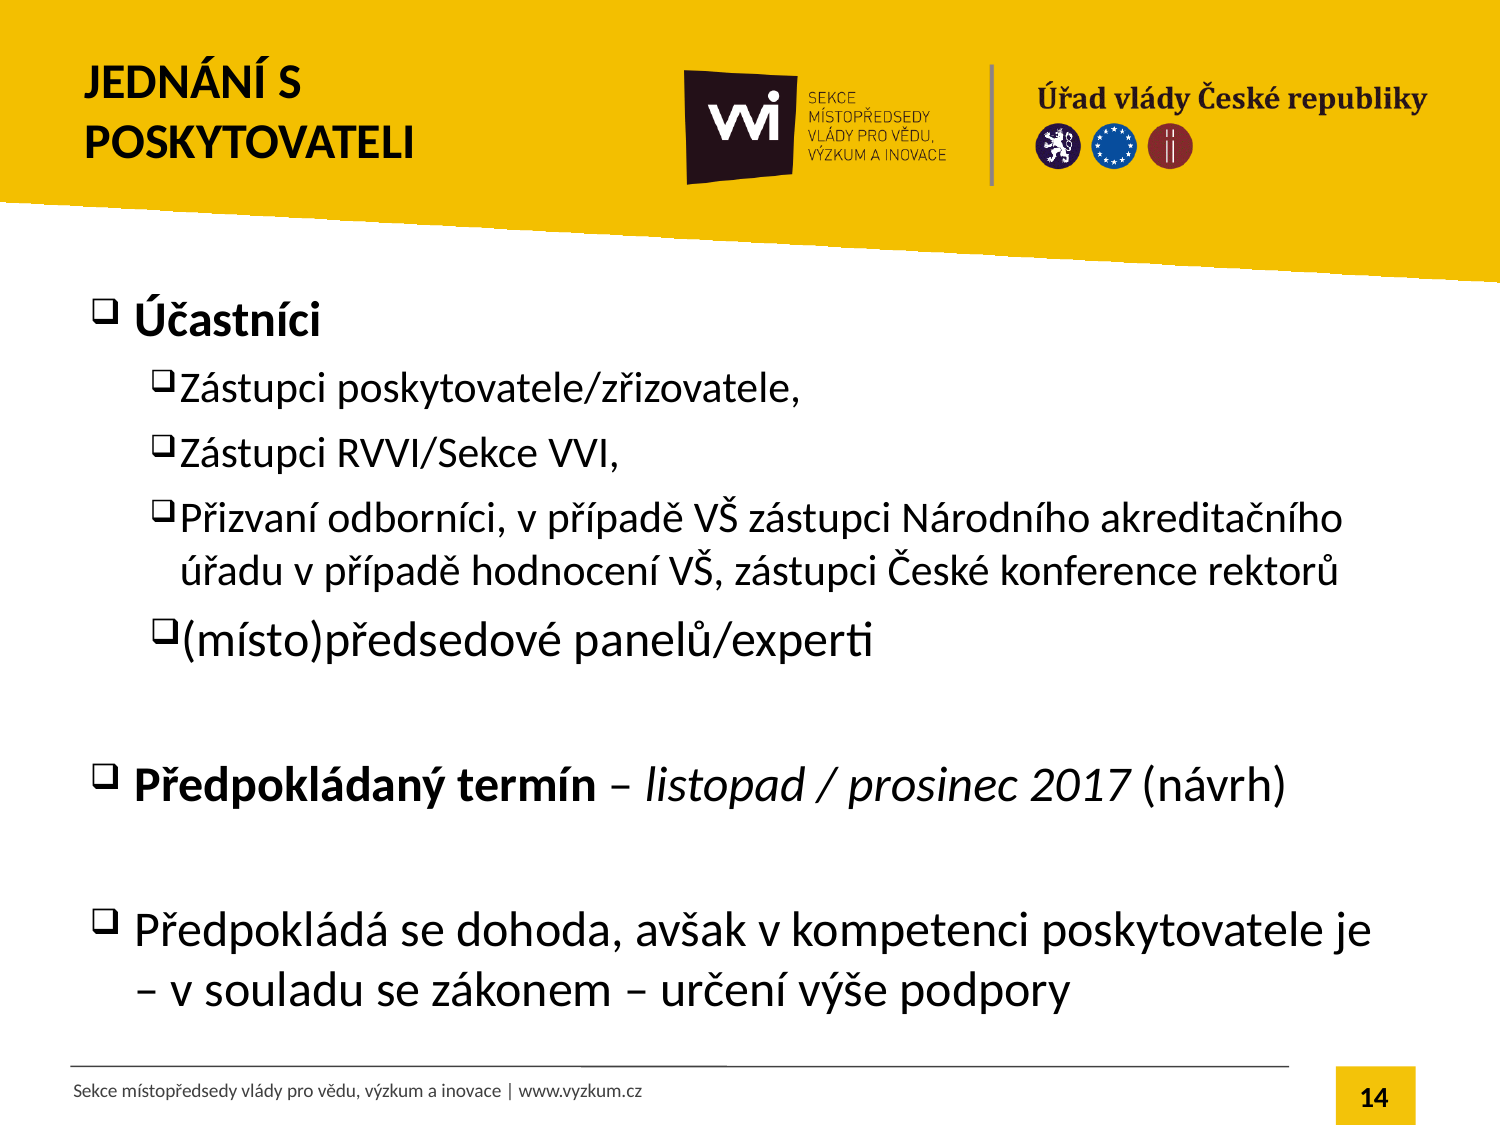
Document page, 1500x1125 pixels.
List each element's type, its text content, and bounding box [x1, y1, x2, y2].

picture [0, 0, 1500, 284]
title Jednání s poskytovateli [70, 93, 633, 176]
slide_number 14 [1324, 1066, 1425, 1125]
list Účastníci Zástupci poskytovatele/zřizovatele, Zástupci RVVI/Sekce VVI, Přizvaní odborníci, v případě VŠ zástupci Národního akreditačního úřadu v případě hodnocení VŠ, zástupci České konference rektorů (místo)předsedové panelů/experti Předpokládaný termín – listopad / prosinec 2017 (návrh) Předpokládá se dohoda, avšak v kompetenci poskytovatele je – v souladu se zákonem – určení výše podpory [75, 278, 1418, 1047]
